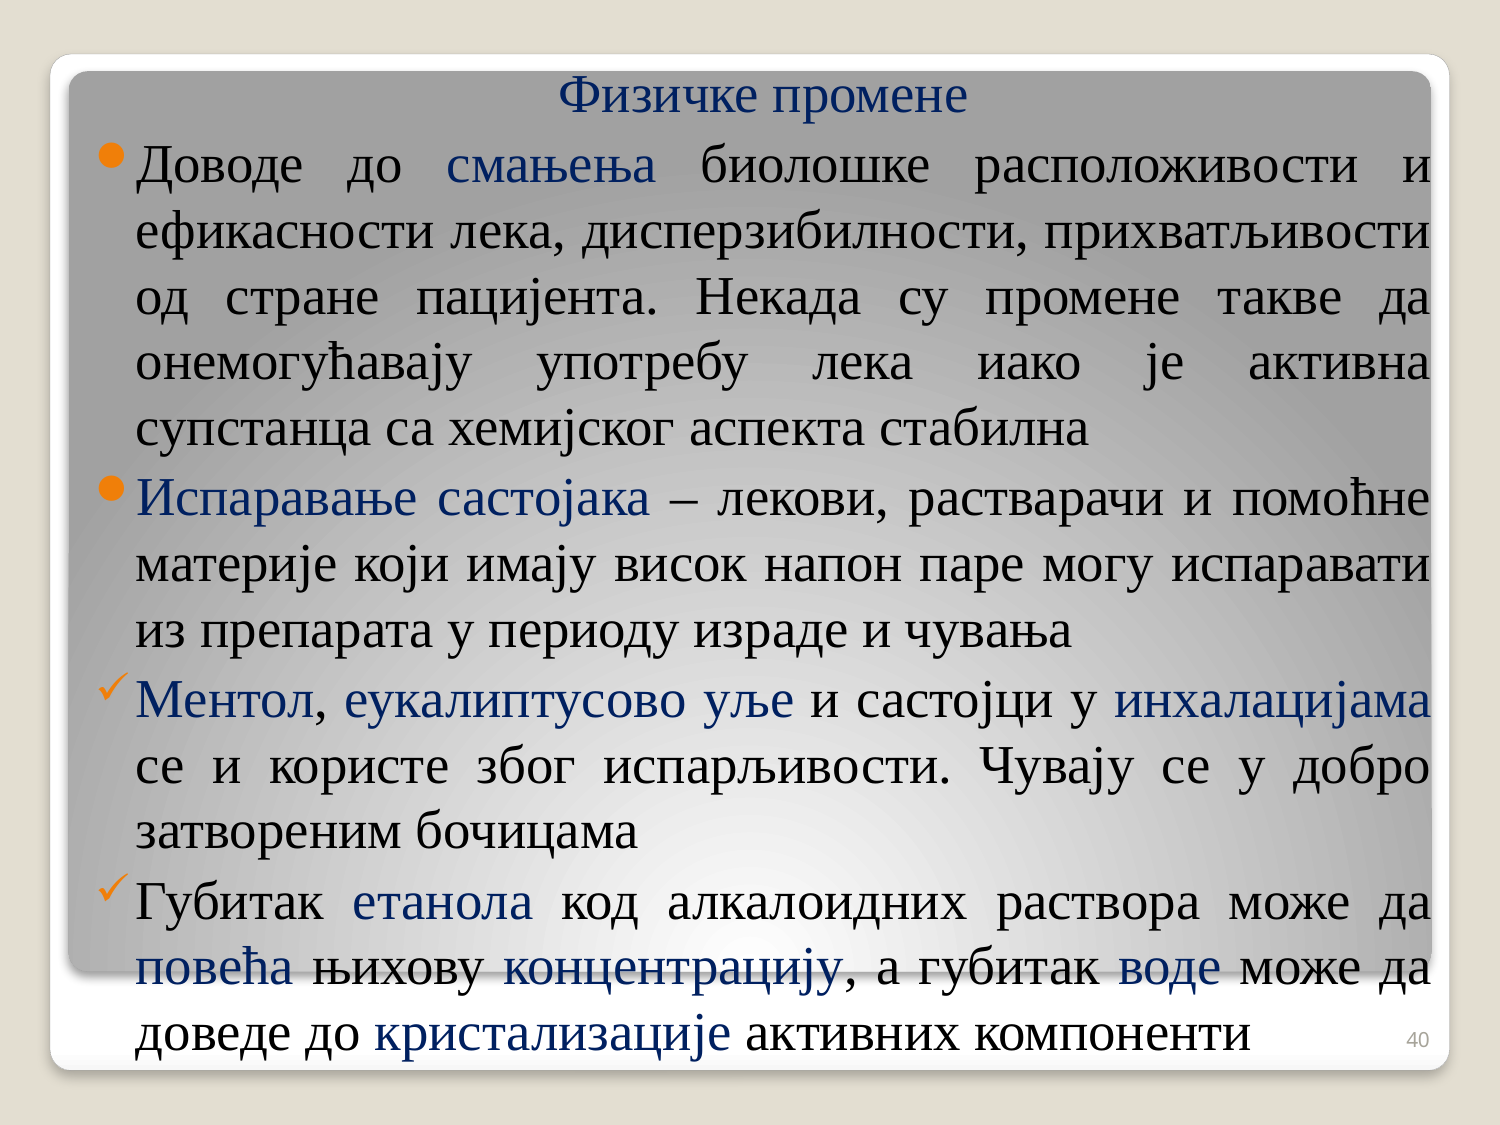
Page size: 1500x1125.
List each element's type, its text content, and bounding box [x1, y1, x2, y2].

slide_number 40 [1369, 1002, 1445, 1063]
list Физичке промене Доводе до смањења биолошке расположивости и ефикасности лека, дисперзибилности, прихватљивости од стране пацијента. Некада су промене такве да онемогућавају употребу лека иако је активна супстанца са хемијског аспекта стабилна Испаравање састојака – лекови, растварачи и помоћне материје који имају висок напон паре могу испаравати из препарата у периоду израде и чувања Ментол, еукалиптусово уље и састојци у инхалацијама се и користе због испарљивости. Чувају се у добро затвореним бочицама Губитак етанола код алкалоидних раствора може да повећа њихову концентрацију, а губитак воде може да доведе до кристализације активних компоненти [64, 42, 1447, 1071]
